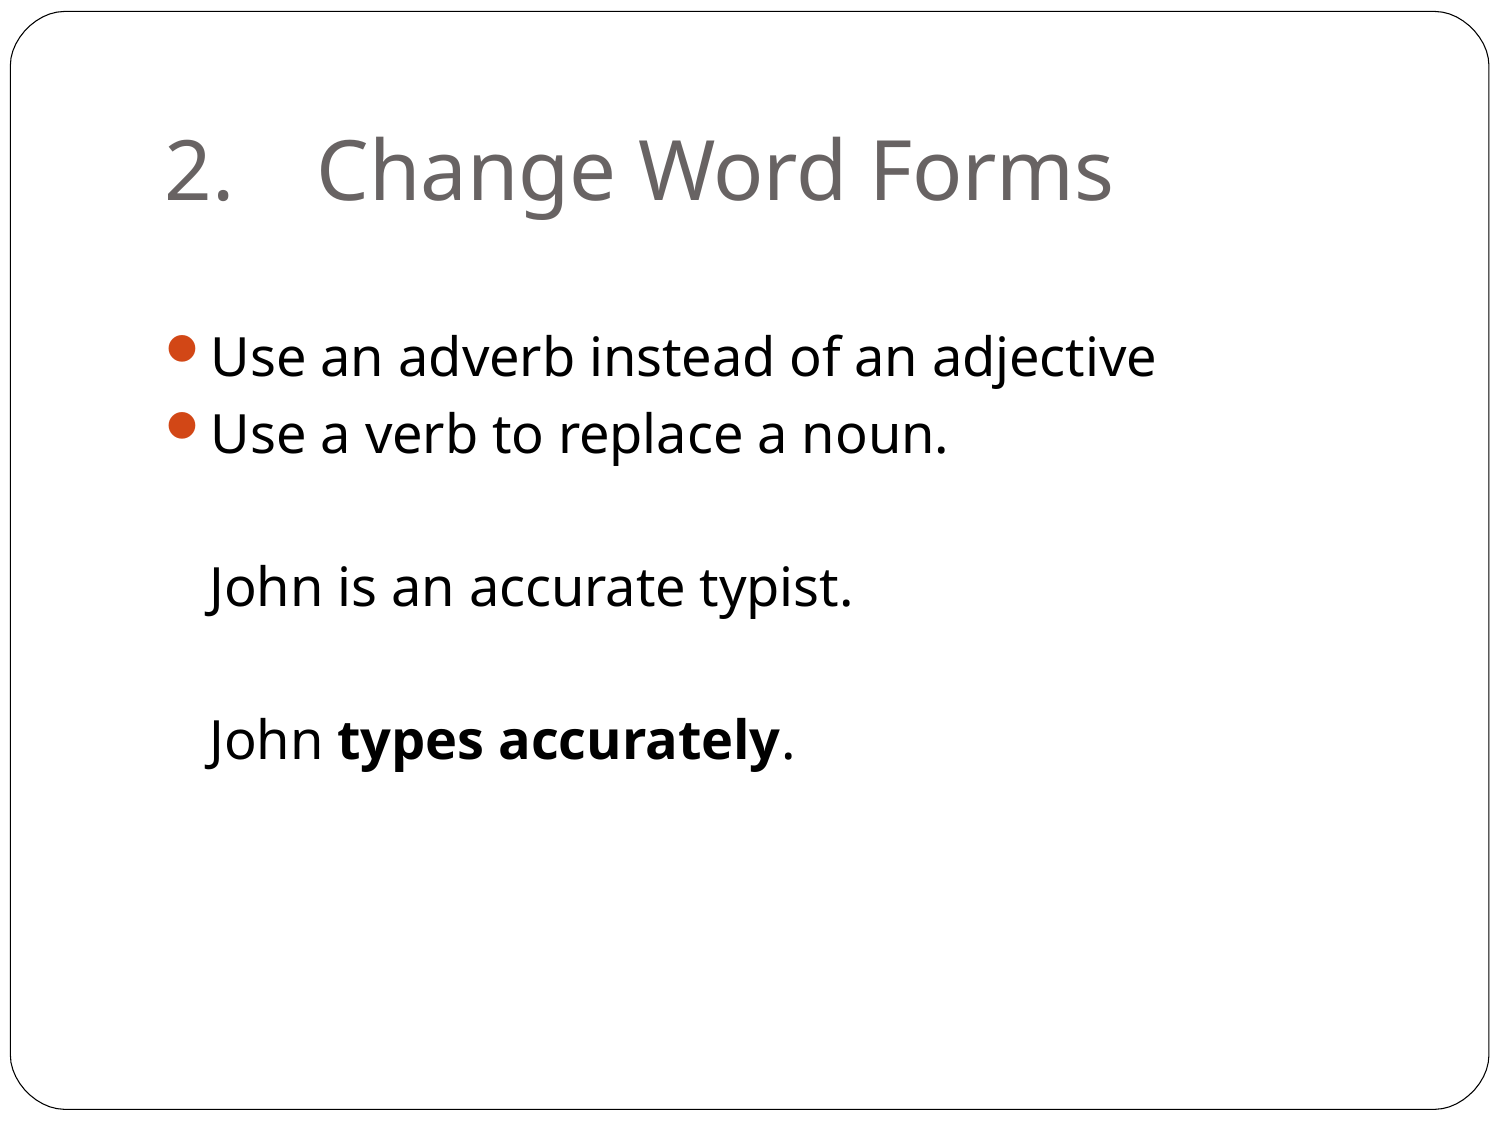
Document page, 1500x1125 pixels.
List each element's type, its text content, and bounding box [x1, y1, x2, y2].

title 2. Change Word Forms [162, 115, 1146, 306]
text_box Use an adverb instead of an adjective Use a verb to replace a noun. John is an accurate typist. John types accurately. [156, 308, 1228, 771]
